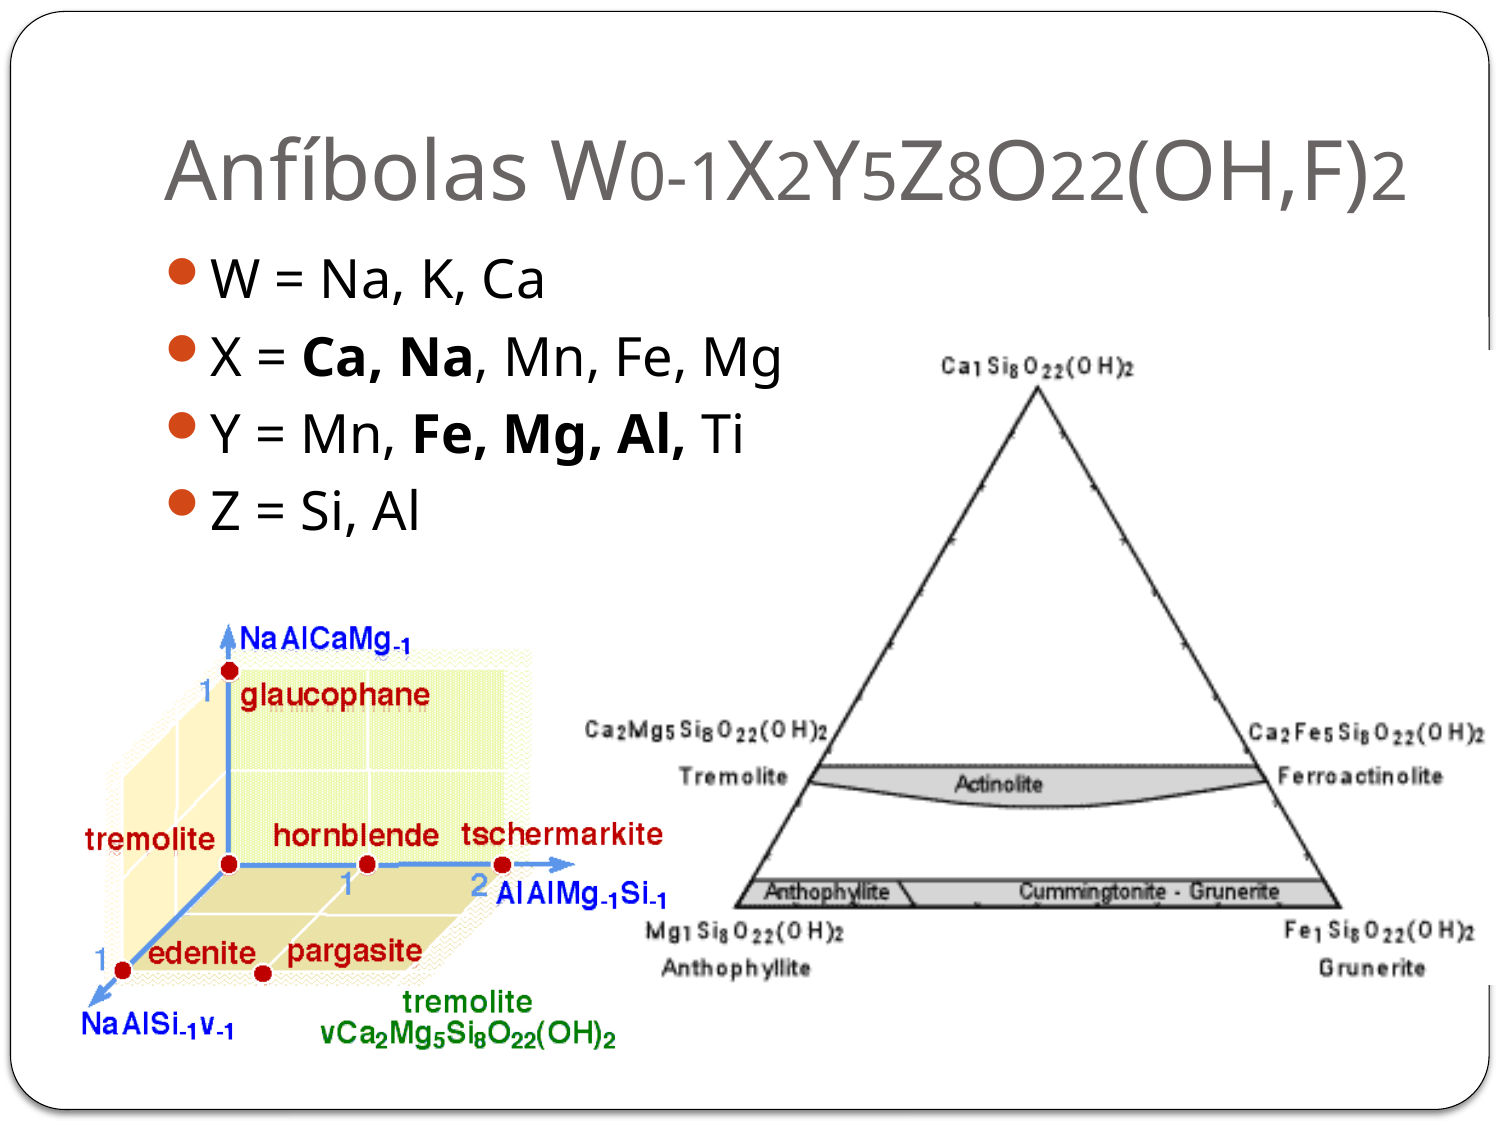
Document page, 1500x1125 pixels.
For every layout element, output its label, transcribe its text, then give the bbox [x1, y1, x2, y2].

title Anfíbolas W0-1X2Y5Z8O22(OH,F)2 [150, 45, 1425, 233]
list W = Na, K, Ca X = Ca, Na, Mn, Fe, Mg Y = Mn, Fe, Mg, Al, Ti Z = Si, Al [150, 237, 1425, 619]
picture [70, 350, 1500, 1055]
